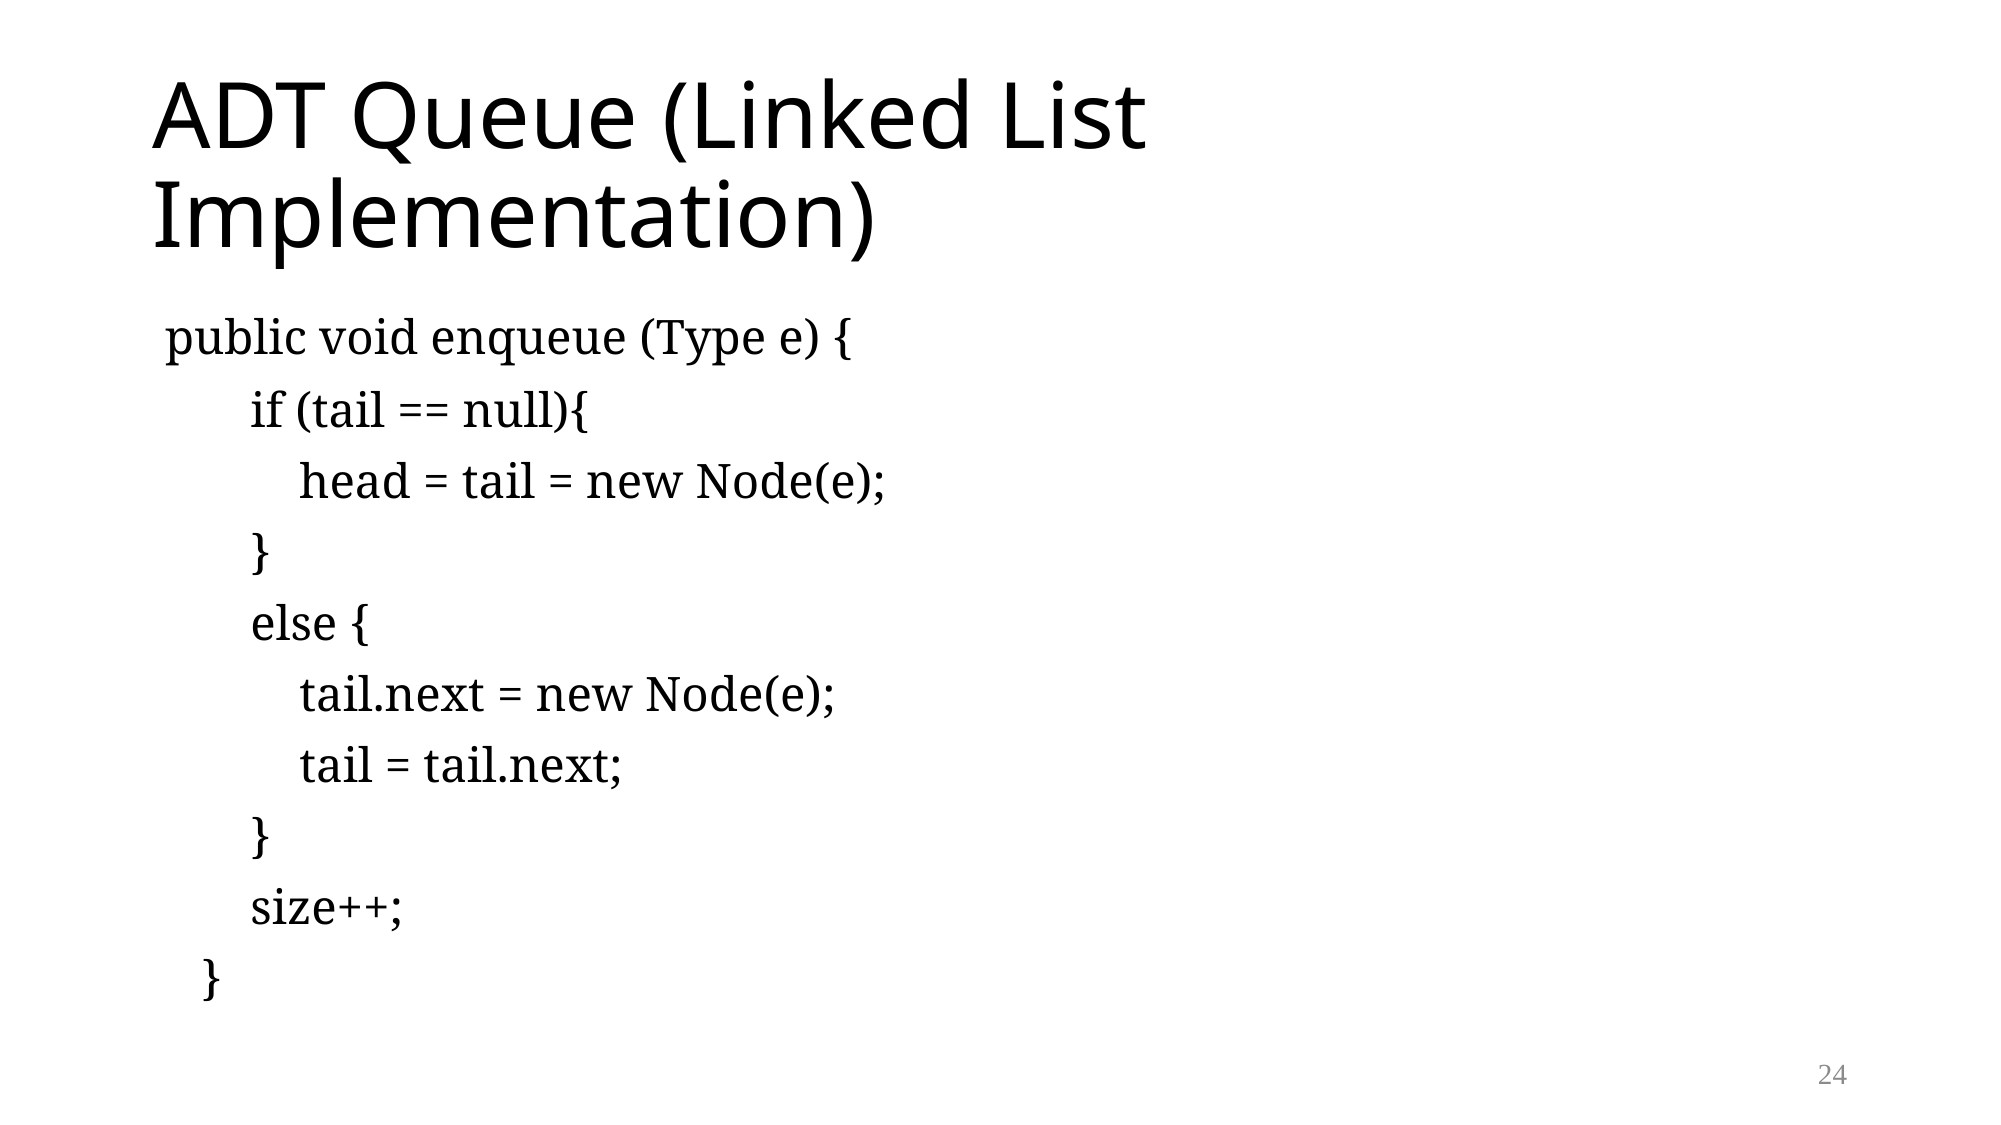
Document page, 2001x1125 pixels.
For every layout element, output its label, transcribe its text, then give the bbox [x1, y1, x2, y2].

title ADT Queue (Linked List Implementation) [137, 59, 1863, 278]
slide_number 24 [1412, 1042, 1863, 1103]
list public void enqueue (Type e) { if (tail == null){ head = tail = new Node(e); } else { tail.next = new Node(e); tail = tail.next; } size++; } [137, 299, 1863, 1014]
